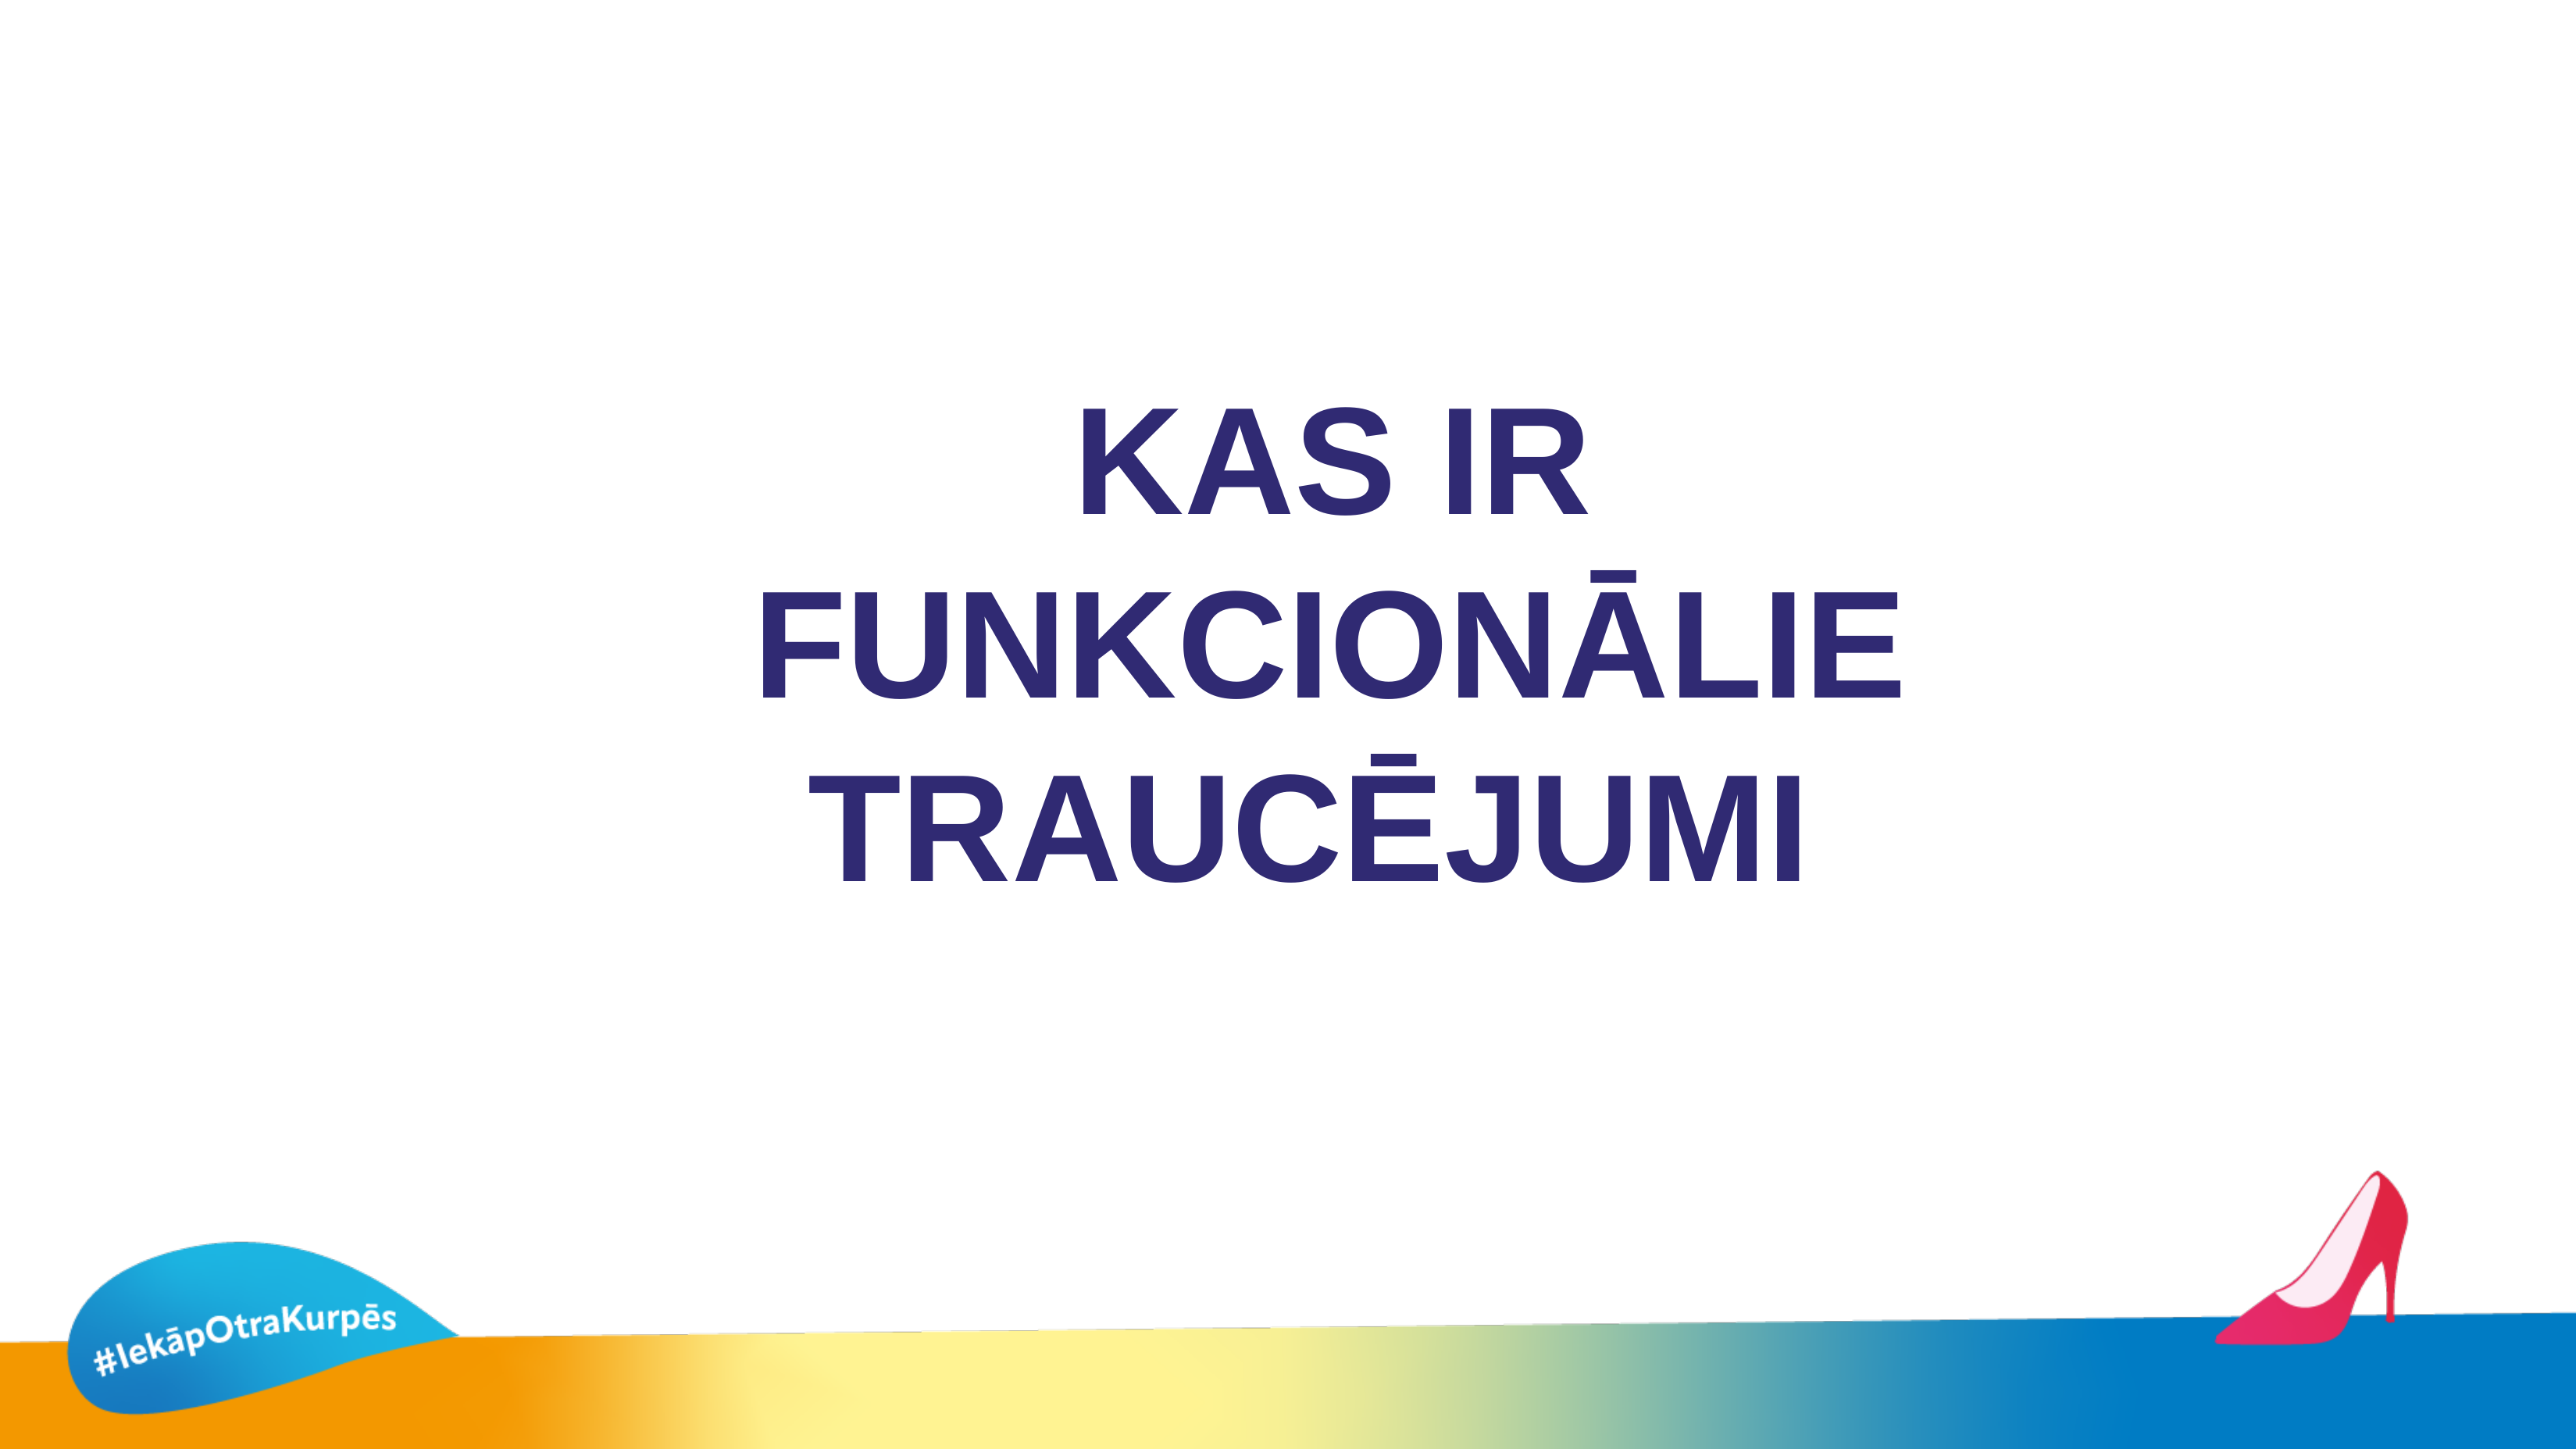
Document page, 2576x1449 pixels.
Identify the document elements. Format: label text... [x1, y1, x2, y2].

picture [0, 1144, 2576, 1449]
title KAS IR FUNKCIONĀLIE TRAUCĒJUMI [0, 361, 2576, 931]
